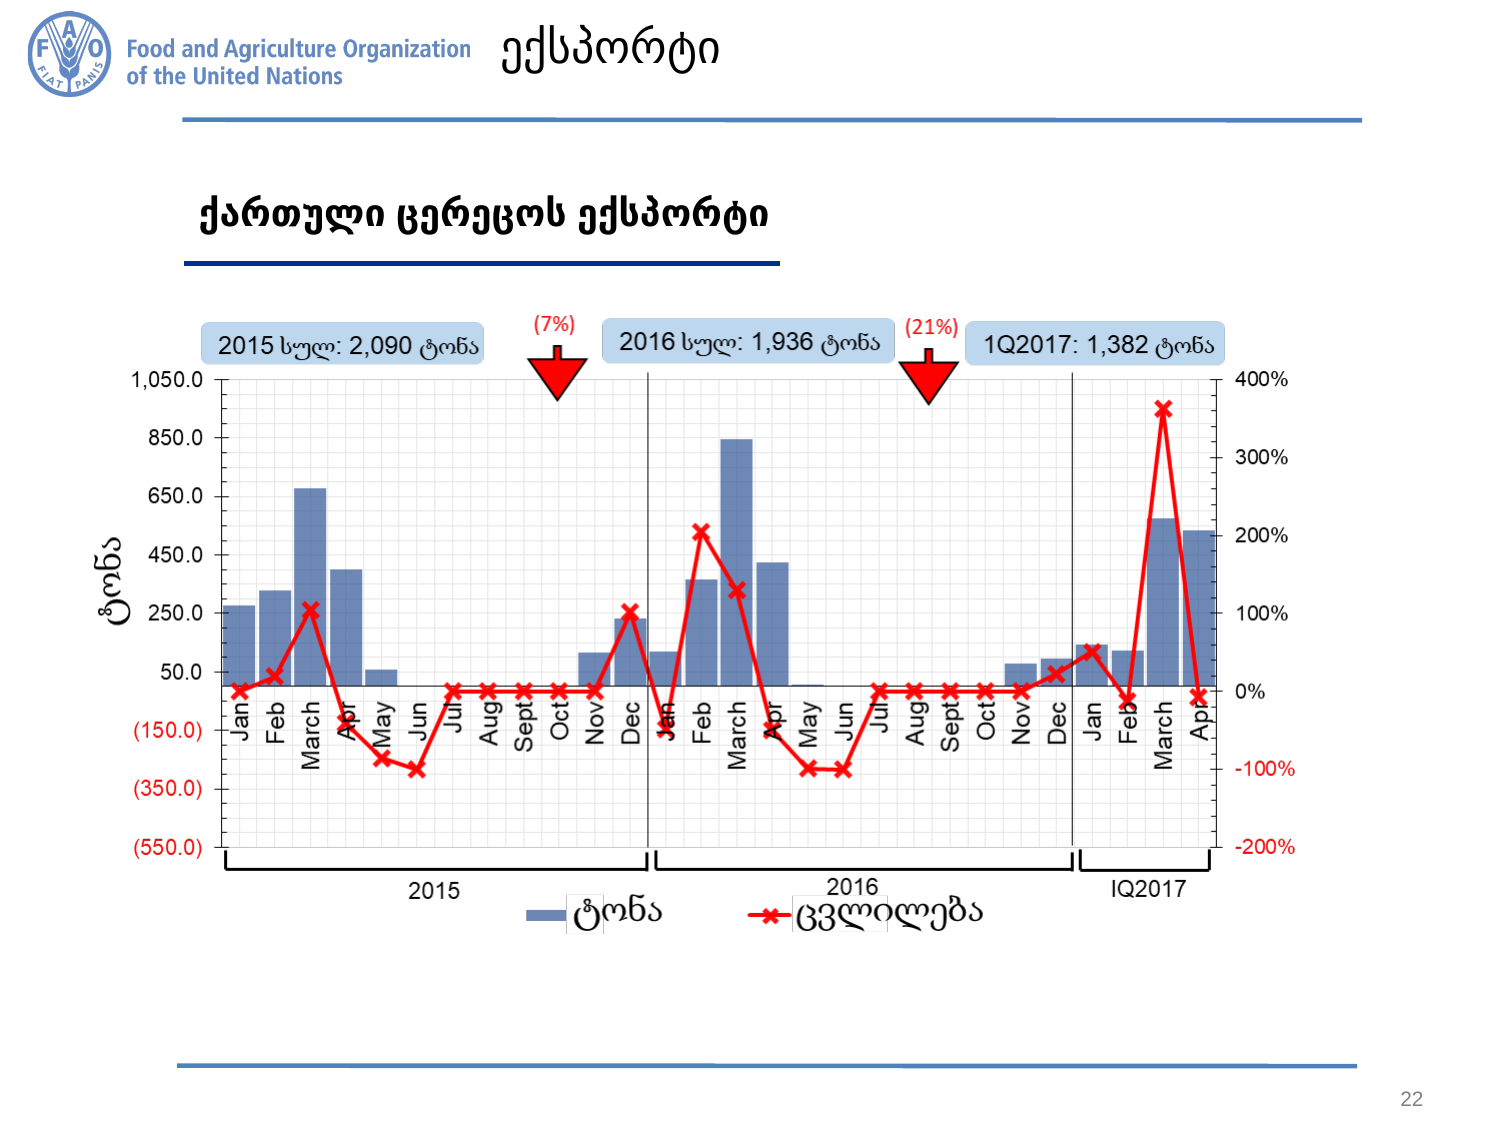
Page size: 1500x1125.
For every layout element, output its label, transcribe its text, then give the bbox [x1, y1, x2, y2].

picture [27, 11, 470, 97]
picture [56, 301, 1410, 955]
slide_number 22 [1286, 1068, 1439, 1125]
title ექსპორტი [485, 0, 1477, 97]
text_box ქართული ცერეცოს ექსპორტი [183, 181, 902, 242]
